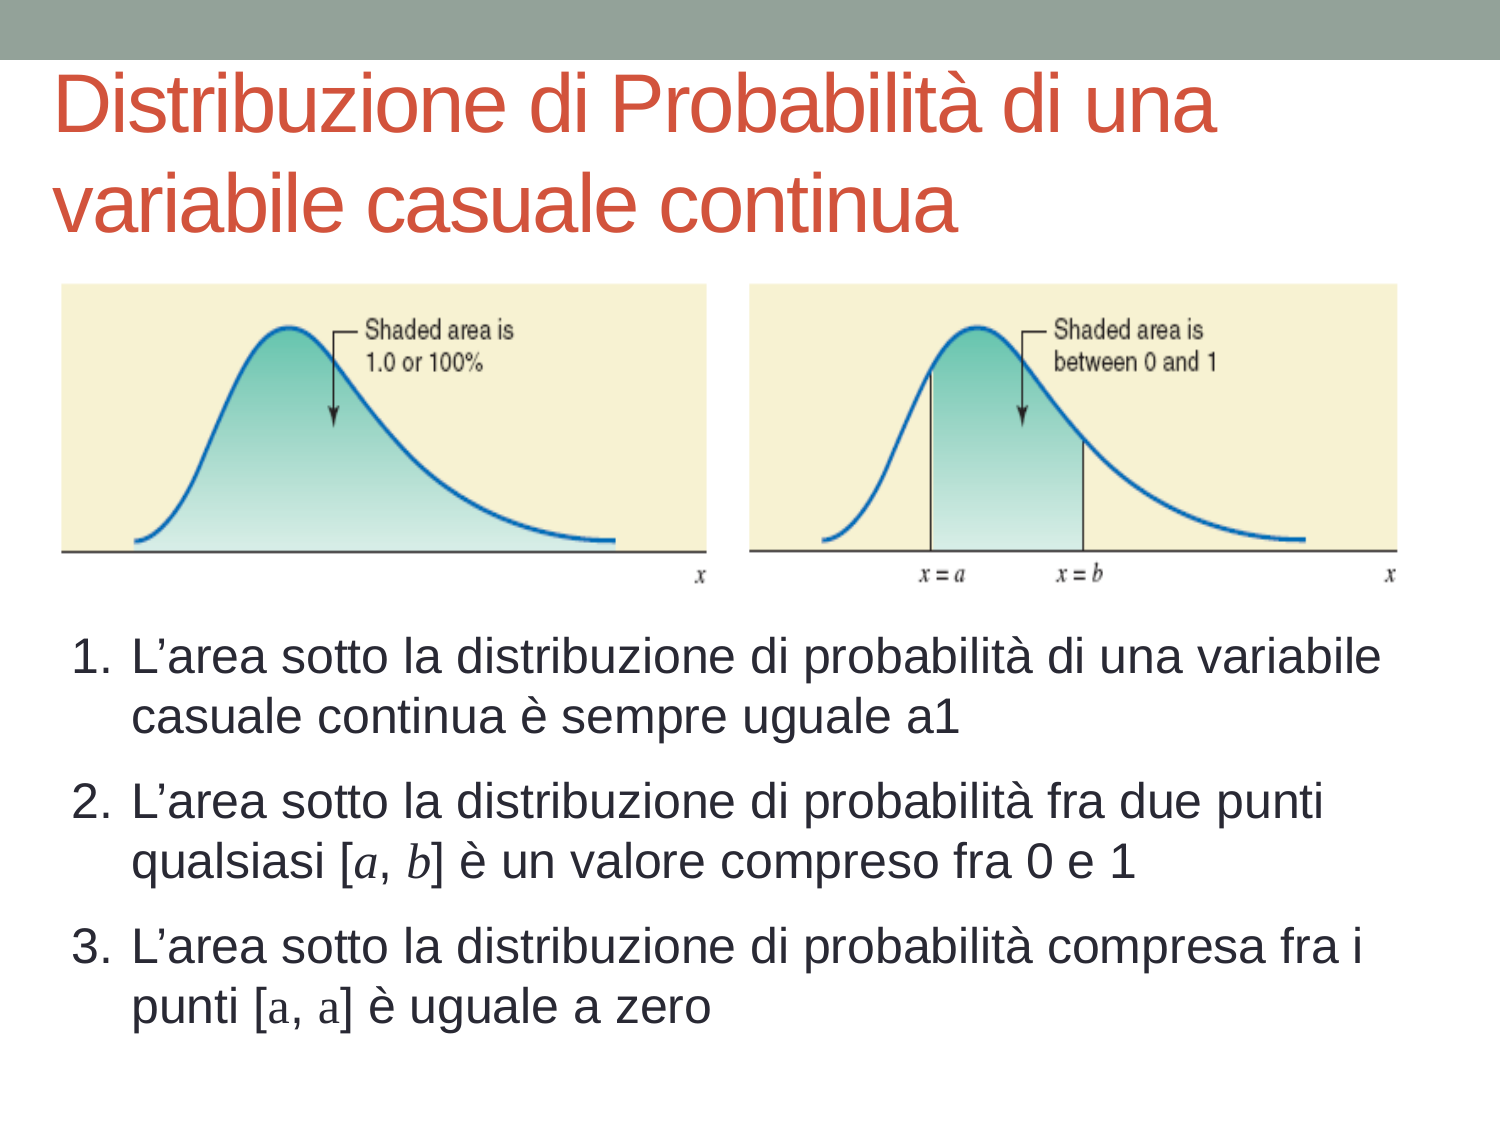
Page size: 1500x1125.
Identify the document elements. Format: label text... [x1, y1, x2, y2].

picture [749, 278, 1400, 589]
text_box L’area sotto la distribuzione di probabilità di una variabile casuale continua è sempre uguale a1 L’area sotto la distribuzione di probabilità fra due punti qualsiasi [a, b] è un valore compreso fra 0 e 1 L’area sotto la distribuzione di probabilità compresa fra i punti [a, a] è uguale a zero [56, 616, 1412, 1047]
picture [60, 278, 711, 588]
title Distribuzione di Probabilità di una variabile casuale continua [37, 49, 1467, 249]
